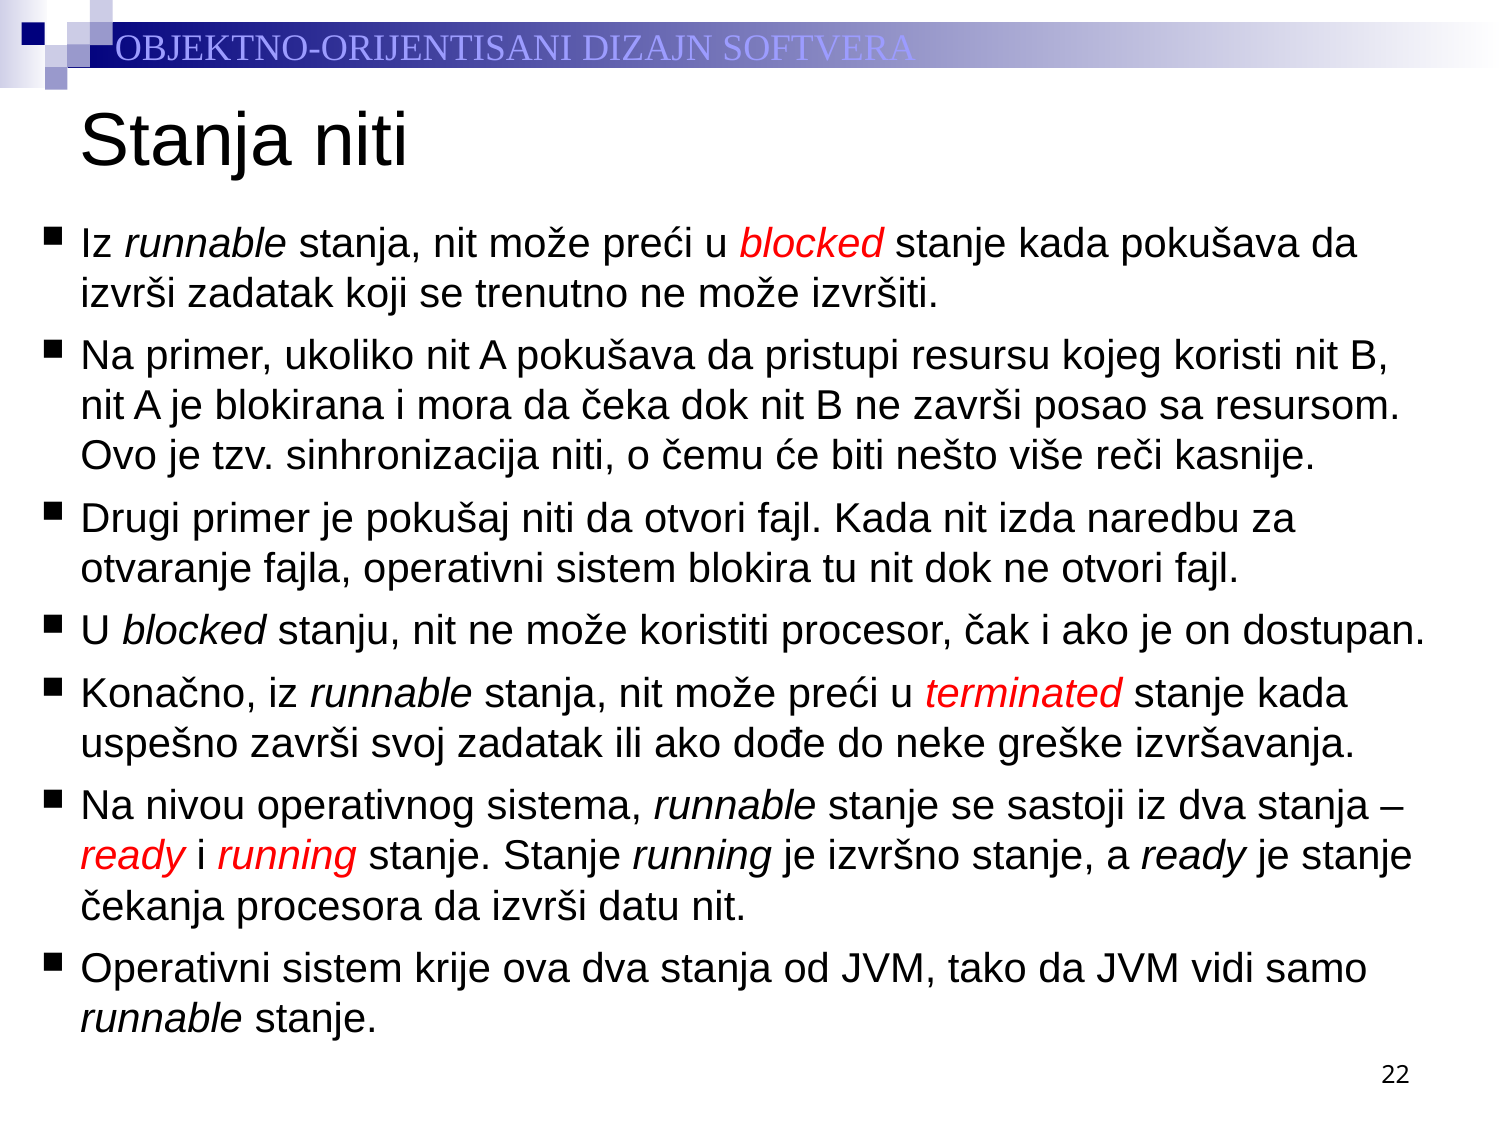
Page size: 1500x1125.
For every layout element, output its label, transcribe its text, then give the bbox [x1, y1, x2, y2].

slide_number 22 [1074, 1024, 1426, 1101]
text_box Iz runnable stanja, nit može preći u blocked stanje kada pokušava da izvrši zadatak koji se trenutno ne može izvršiti. Na primer, ukoliko nit A pokušava da pristupi resursu kojeg koristi nit B, nit A je blokirana i mora da čeka dok nit B ne završi posao sa resursom. Ovo je tzv. sinhronizacija niti, o čemu će biti nešto više reči kasnije. Drugi primer je pokušaj niti da otvori fajl. Kada nit izda naredbu za otvaranje fajla, operativni sistem blokira tu nit dok ne otvori fajl. U blocked stanju, nit ne može koristiti procesor, čak i ako je on dostupan. Konačno, iz runnable stanja, nit može preći u terminated stanje kada uspešno završi svoj zadatak ili ako dođe do neke greške izvršavanja. Na nivou operativnog sistema, runnable stanje se sastoji iz dva stanja – ready i running stanje. Stanje running je izvršno stanje, a ready je stanje čekanja procesora da izvrši datu nit. Operativni sistem krije ova dva stanja od JVM, tako da JVM vidi samo runnable stanje. [29, 207, 1447, 1047]
title Stanja niti [64, 86, 455, 185]
